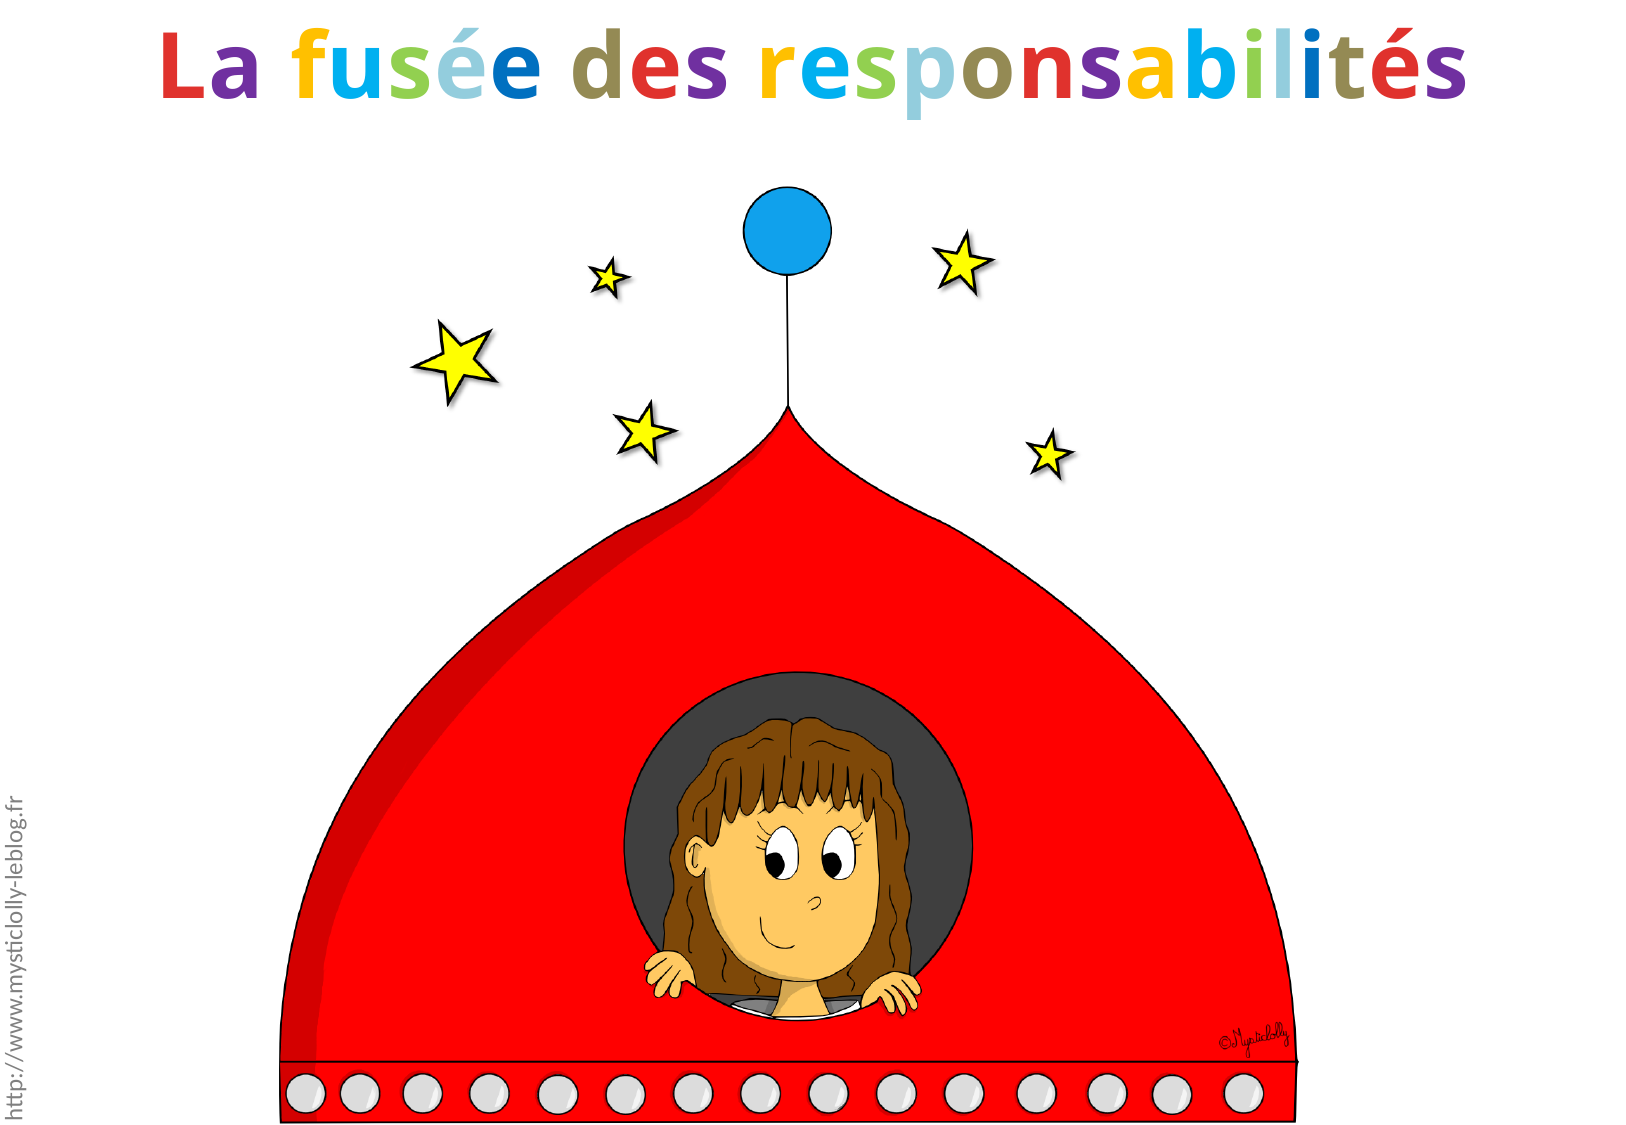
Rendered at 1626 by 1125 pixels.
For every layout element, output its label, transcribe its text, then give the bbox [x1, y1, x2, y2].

text_box La fusée des responsabilités [0, 0, 1625, 125]
picture [156, 120, 1469, 1125]
